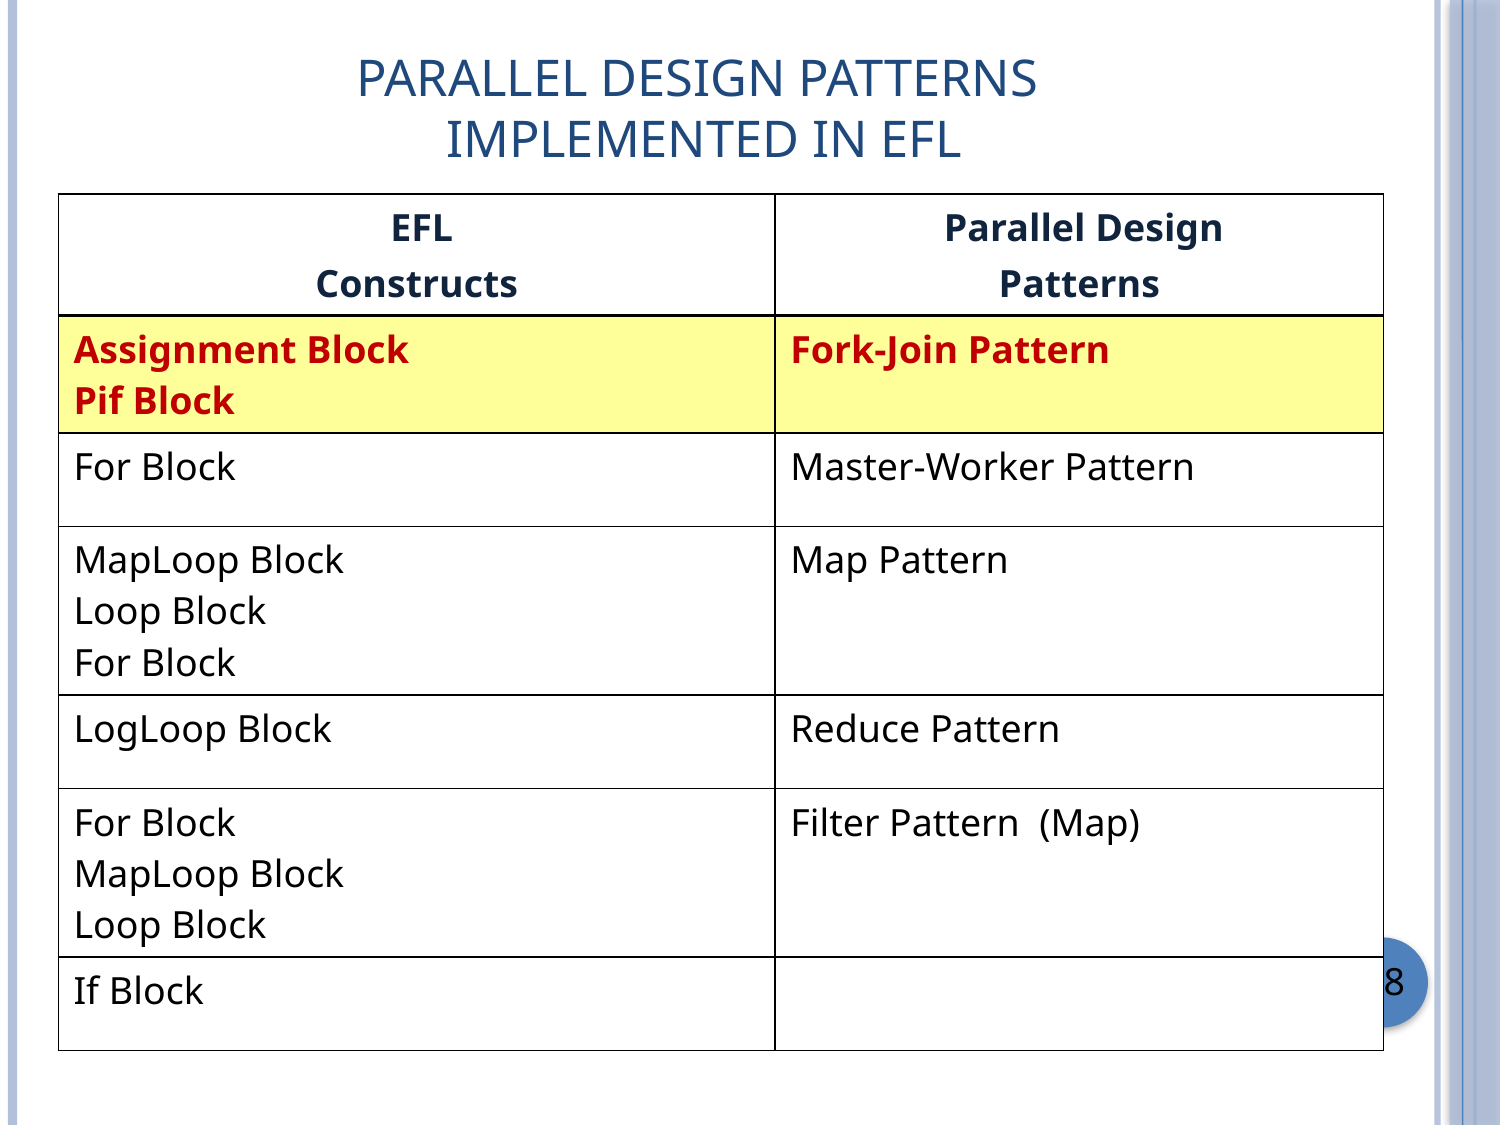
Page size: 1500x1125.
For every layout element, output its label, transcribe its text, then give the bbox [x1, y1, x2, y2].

table_header EFL Constructs [59, 195, 774, 314]
table_cell LogLoop Block [59, 696, 774, 788]
table_cell Reduce Pattern [776, 696, 1383, 788]
table_cell Assignment Block Pif Block [59, 317, 774, 432]
table_cell If Block [59, 958, 774, 1050]
table_cell Map Pattern [776, 527, 1383, 694]
table_cell Filter Pattern (Map) [776, 789, 1383, 956]
table_cell MapLoop Block Loop Block For Block [59, 527, 774, 694]
table_cell [776, 958, 1383, 1050]
title Parallel Design Patterns implemented in EFL [75, 37, 1334, 175]
table_cell For Block MapLoop Block Loop Block [59, 789, 774, 956]
table_header Parallel Design Patterns [776, 195, 1383, 314]
table_cell Fork-Join Pattern [776, 317, 1383, 432]
table_cell For Block [59, 434, 774, 526]
slide_number 18 [1384, 940, 1434, 1027]
table_cell Master-Worker Pattern [776, 434, 1383, 526]
